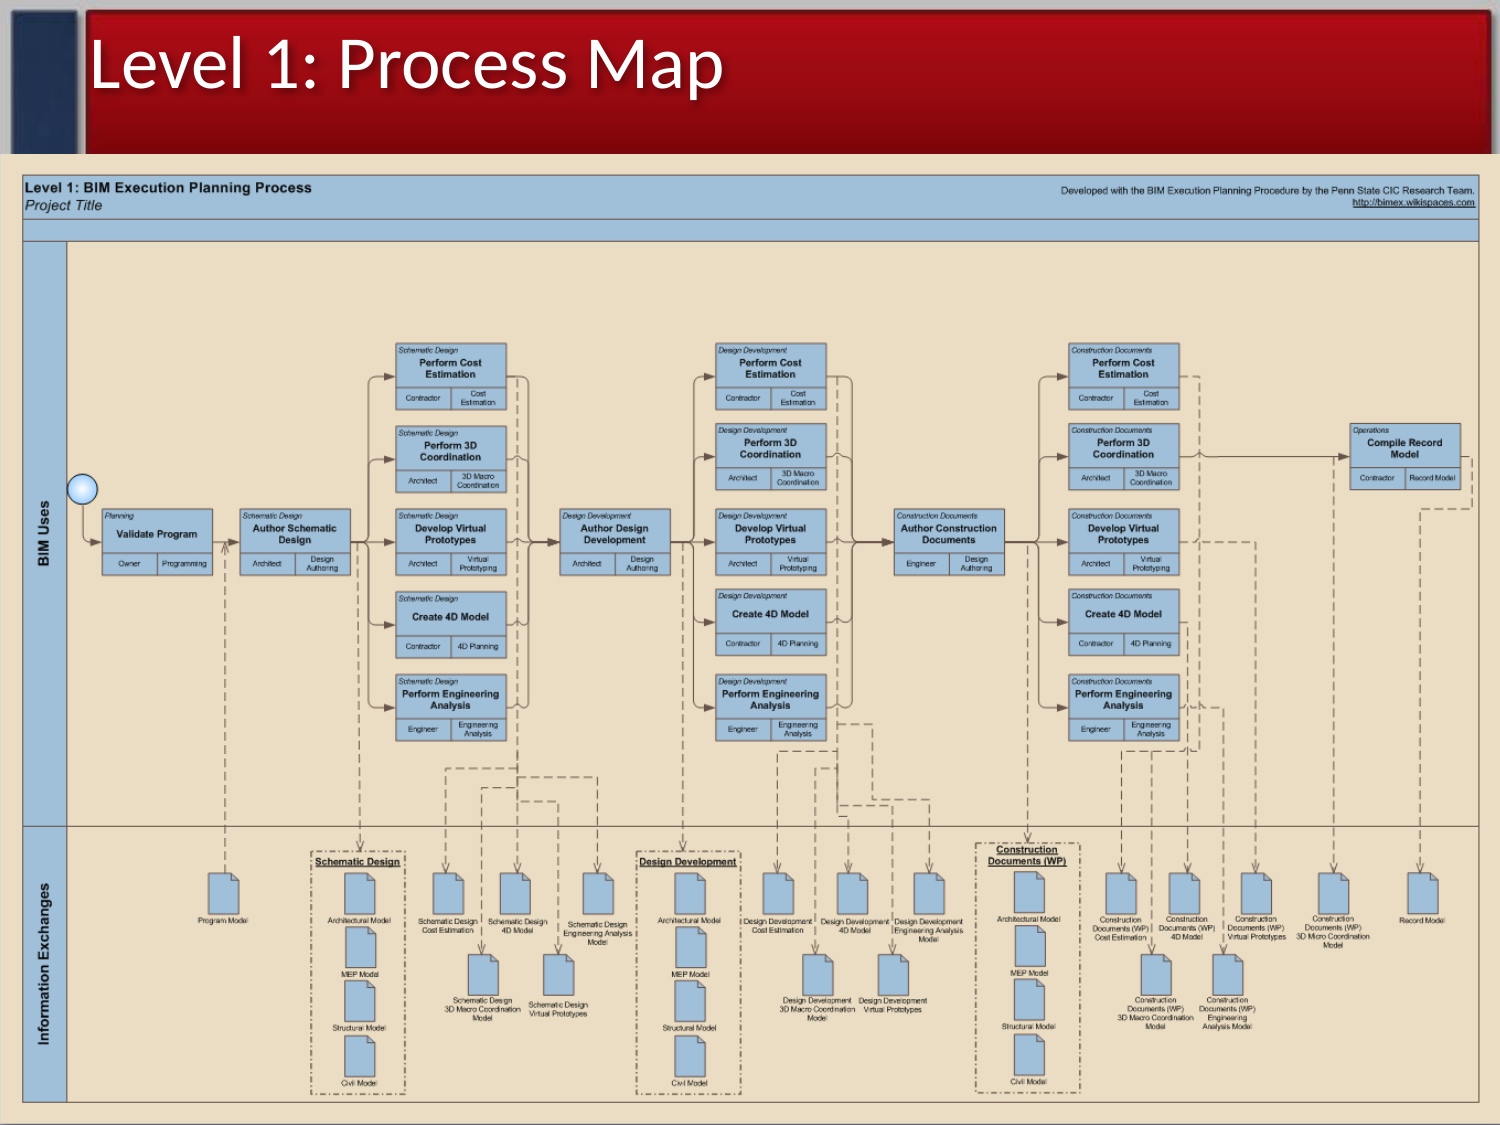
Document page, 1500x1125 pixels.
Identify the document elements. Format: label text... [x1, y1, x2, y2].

picture [0, 0, 1500, 1125]
text_box Level 1: Process Map [74, 6, 1500, 112]
